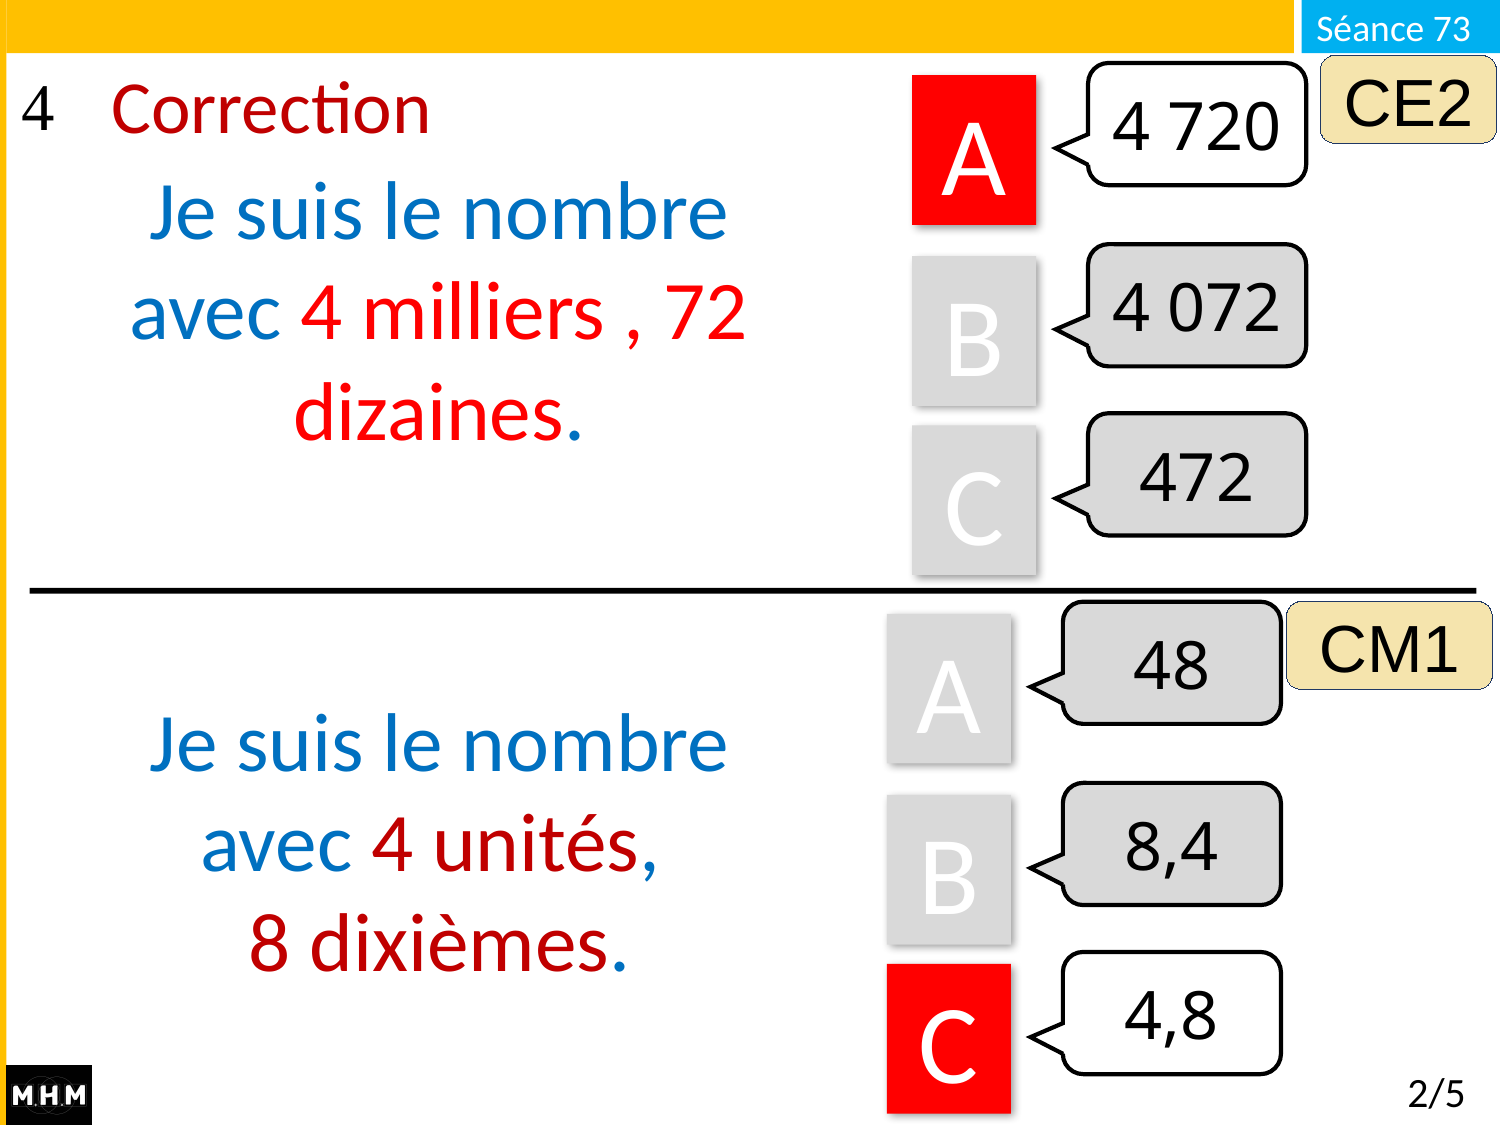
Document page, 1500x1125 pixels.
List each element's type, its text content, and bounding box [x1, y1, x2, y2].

text_box B [912, 256, 1037, 406]
text_box 4,8 [1025, 949, 1284, 1077]
title Correction [96, 60, 1107, 160]
text_box 4 720 [1050, 60, 1309, 188]
text_box 4 072 [1050, 242, 1309, 369]
text_box 472 [1050, 411, 1309, 538]
text_box 8,4 [1025, 780, 1284, 908]
text_box A [886, 613, 1011, 764]
text_box Je suis le nombre avec 4 milliers , 72 dizaines. [73, 149, 805, 464]
title Correction [1287, 60, 1391, 160]
text_box 48 [1025, 599, 1284, 726]
text_box Je suis le nombre avec 4 unités, 8 dixièmes. [74, 680, 805, 996]
text_box CM1 [1286, 601, 1493, 690]
text_box C [886, 963, 1011, 1114]
text_box B [886, 794, 1011, 945]
text_box A [912, 75, 1037, 225]
picture [6, 1065, 92, 1125]
text_box C [912, 425, 1037, 575]
text_box CE2 [1320, 55, 1497, 144]
list 2/5 [1373, 1064, 1500, 1125]
